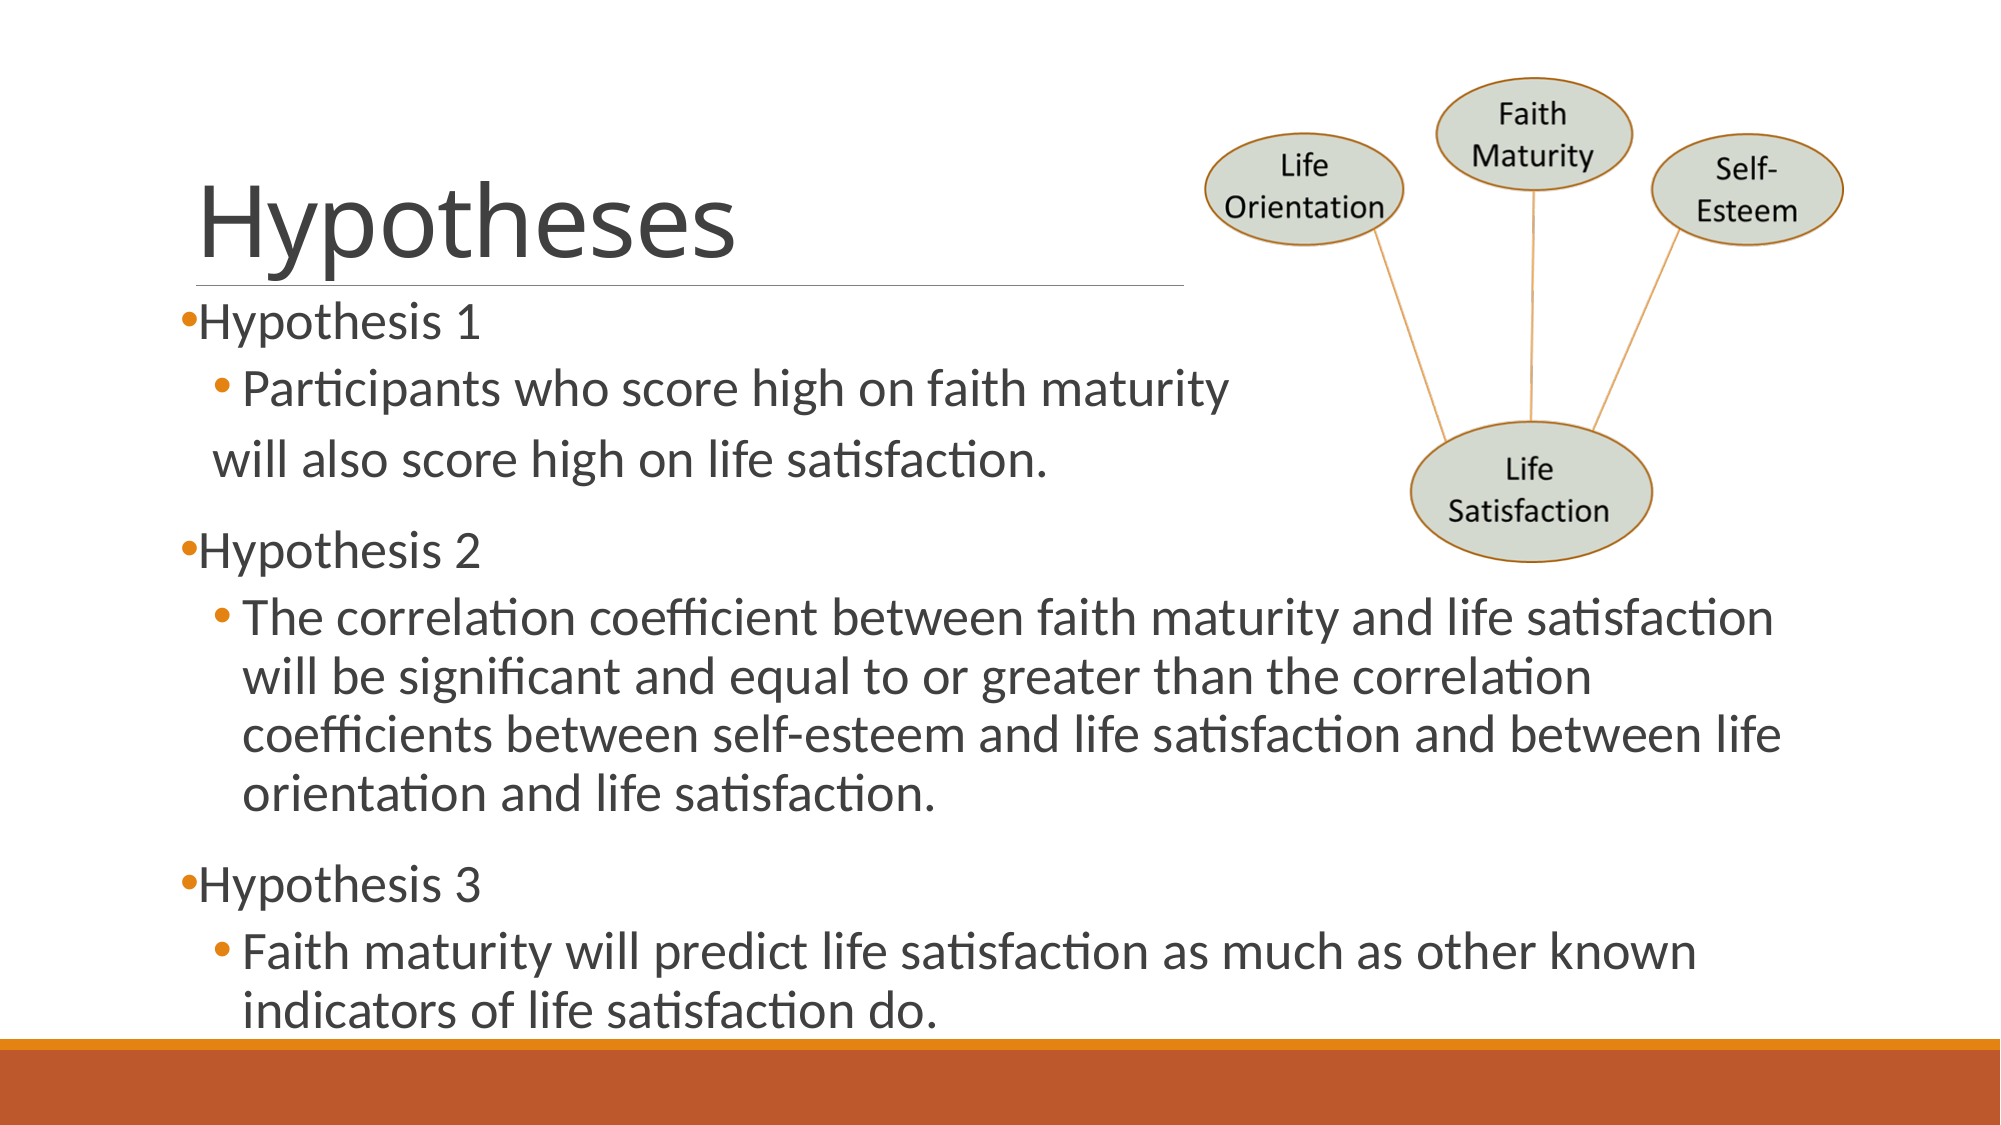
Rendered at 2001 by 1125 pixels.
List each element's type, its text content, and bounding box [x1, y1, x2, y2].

title Hypotheses [180, 47, 1830, 285]
list Hypothesis 1 Participants who score high on faith maturity will also score high on life satisfaction. Hypothesis 2 The correlation coefficient between faith maturity and life satisfaction will be significant and equal to or greater than the correlation coefficients between self-esteem and life satisfaction and between life orientation and life satisfaction. Hypothesis 3 Faith maturity will predict life satisfaction as much as other known indicators of life satisfaction do. [180, 285, 1830, 945]
picture [1203, 76, 1845, 563]
